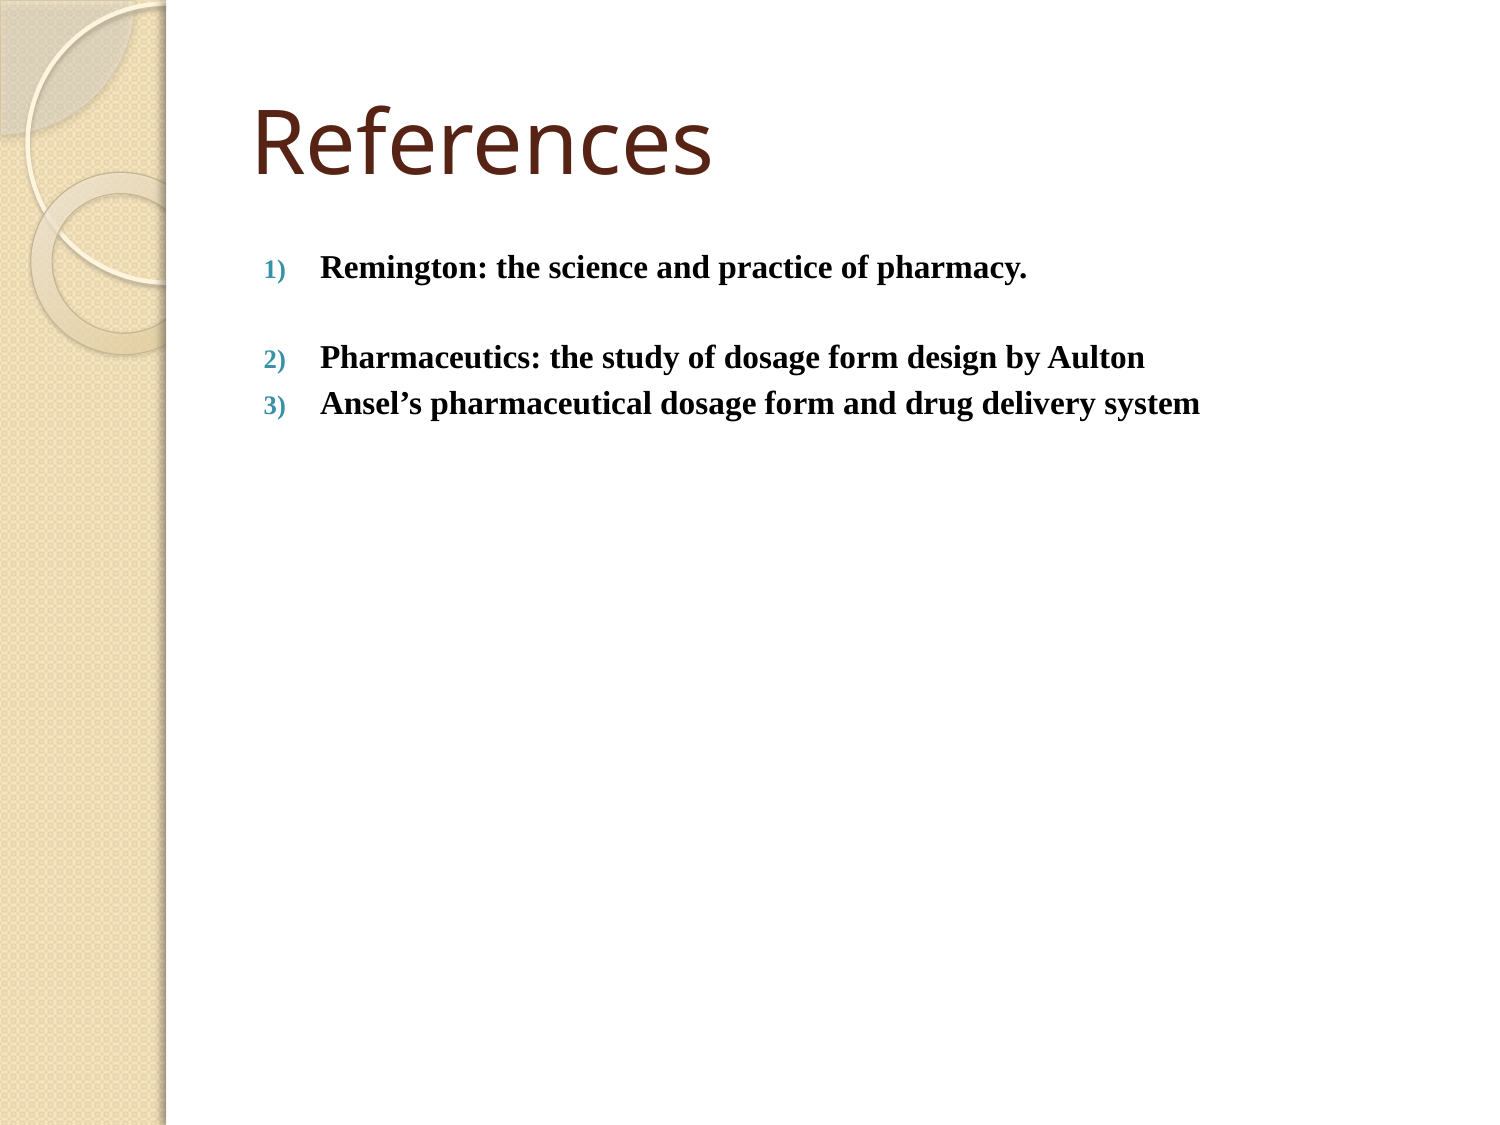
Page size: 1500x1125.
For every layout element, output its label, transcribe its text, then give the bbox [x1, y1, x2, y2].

title References [235, 45, 1466, 233]
list Remington: the science and practice of pharmacy. Pharmaceutics: the study of dosage form design by Aulton Ansel’s pharmaceutical dosage form and drug delivery system [235, 237, 1466, 1025]
